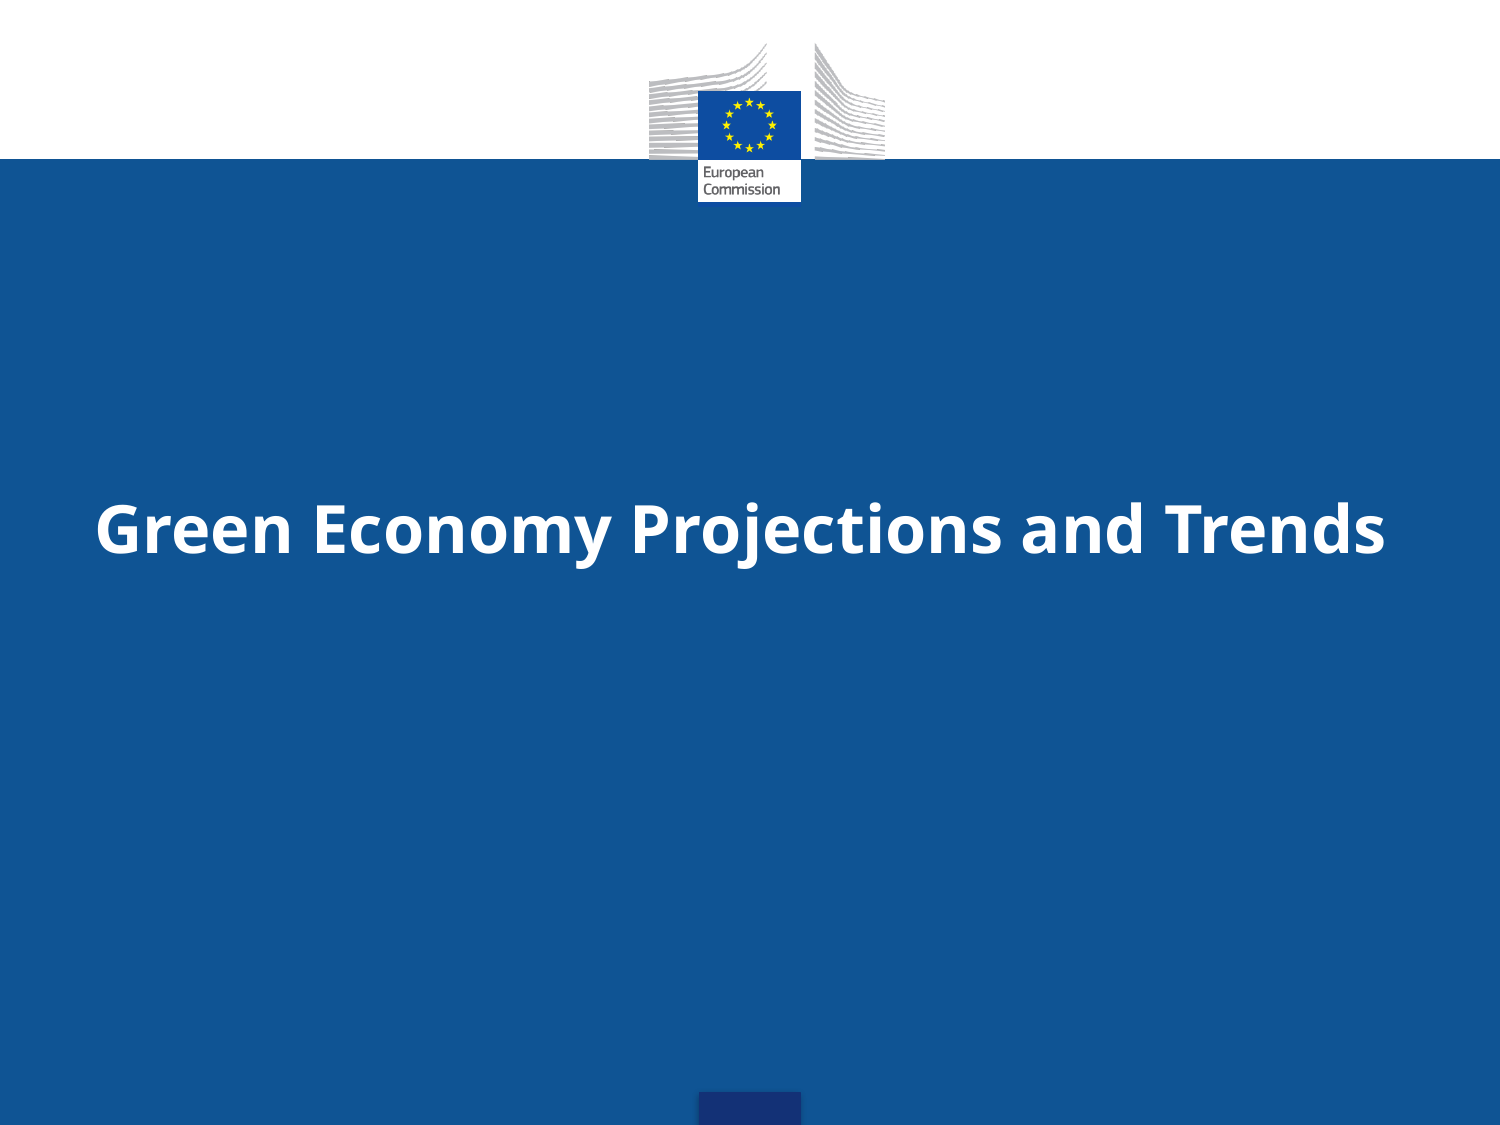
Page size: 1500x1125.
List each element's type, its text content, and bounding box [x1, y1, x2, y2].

subtitle Green Economy Projections and Trends [41, 479, 1441, 764]
